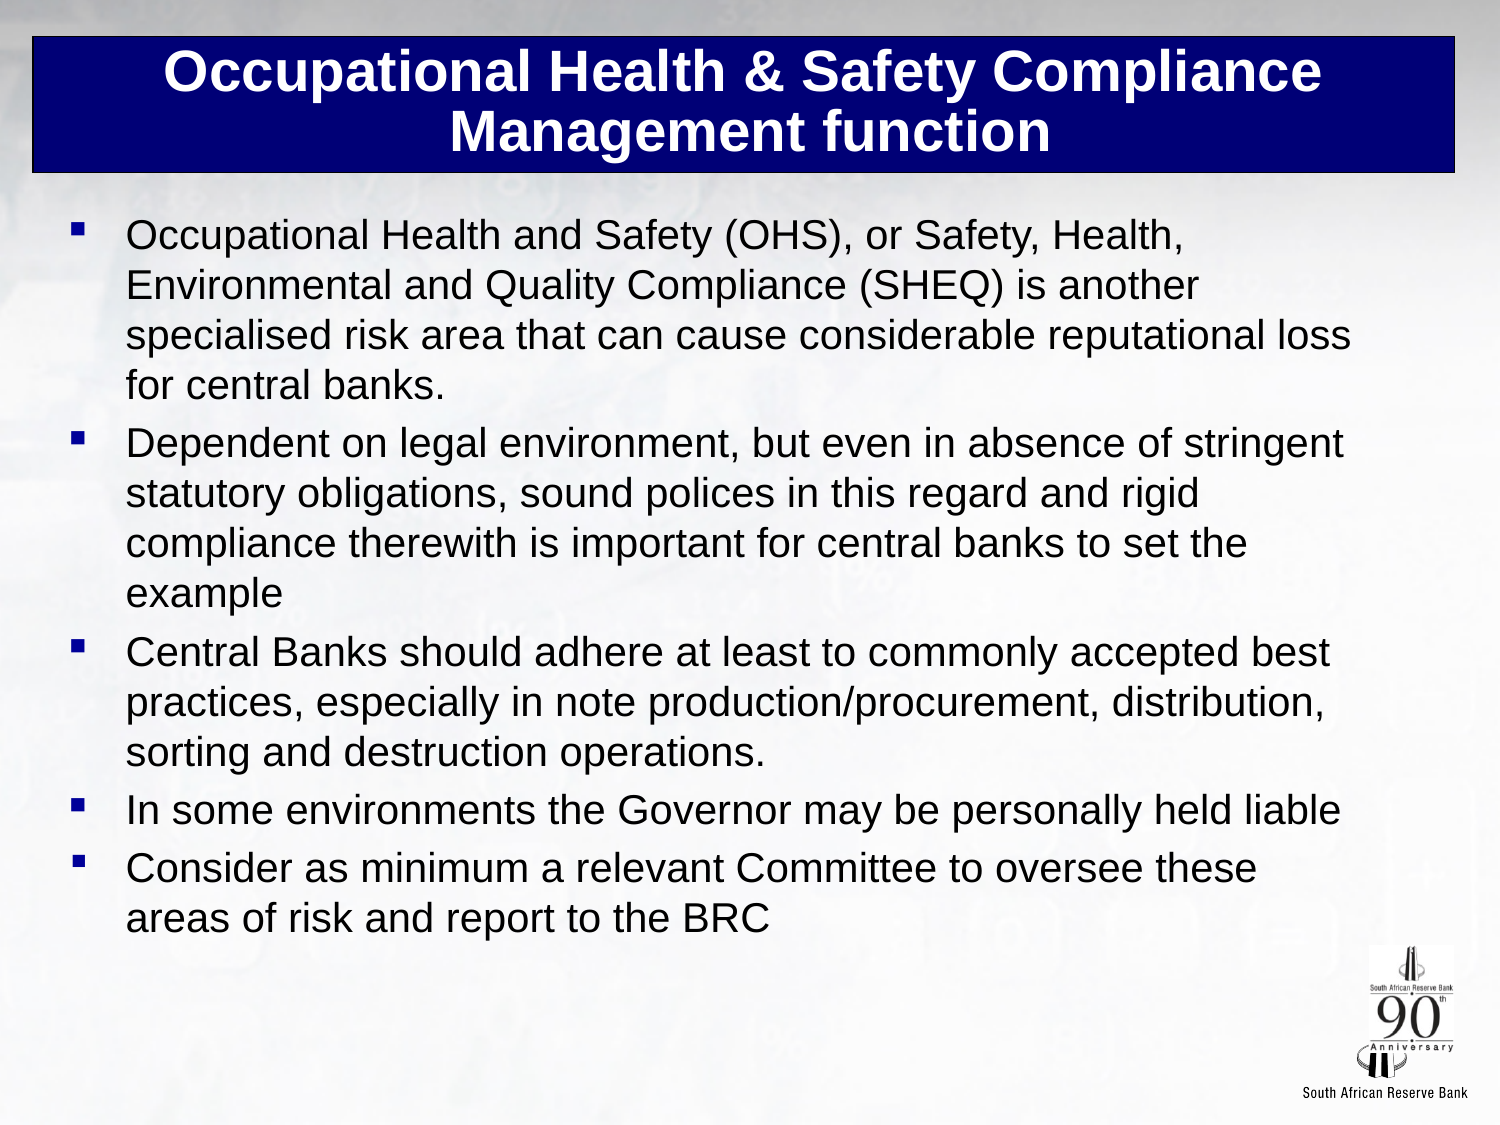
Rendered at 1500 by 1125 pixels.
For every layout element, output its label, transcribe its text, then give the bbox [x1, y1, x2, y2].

list Occupational Health and Safety (OHS), or Safety, Health, Environmental and Quality Compliance (SHEQ) is another specialised risk area that can cause considerable reputational loss for central banks. Dependent on legal environment, but even in absence of stringent statutory obligations, sound polices in this regard and rigid compliance therewith is important for central banks to set the example Central Banks should adhere at least to commonly accepted best practices, especially in note production/procurement, distribution, sorting and destruction operations. In some environments the Governor may be personally held liable Consider as minimum a relevant Committee to oversee these areas of risk and report to the BRC [54, 199, 1380, 1090]
title Occupational Health & Safety Compliance Management function [32, 36, 1455, 173]
picture [0, 0, 1500, 1125]
